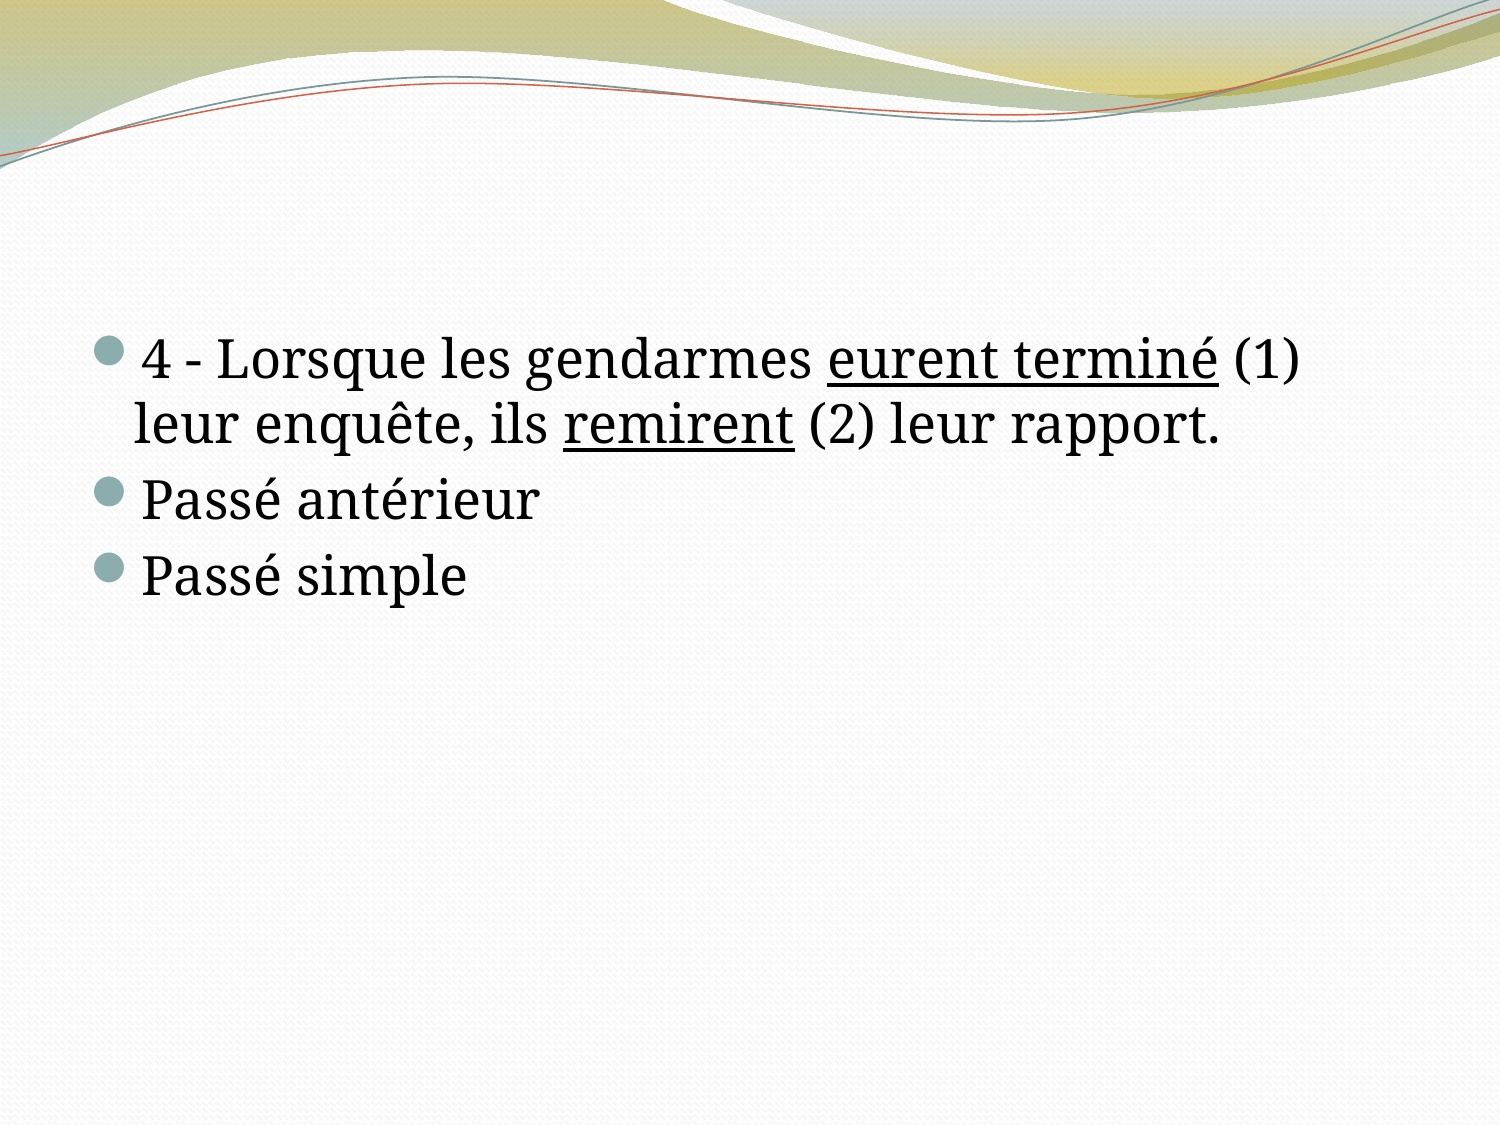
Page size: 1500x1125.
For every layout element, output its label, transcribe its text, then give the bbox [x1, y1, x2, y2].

list 4 - Lorsque les gendarmes eurent terminé (1) leur enquête, ils remirent (2) leur rapport. Passé antérieur Passé simple [75, 317, 1425, 1038]
